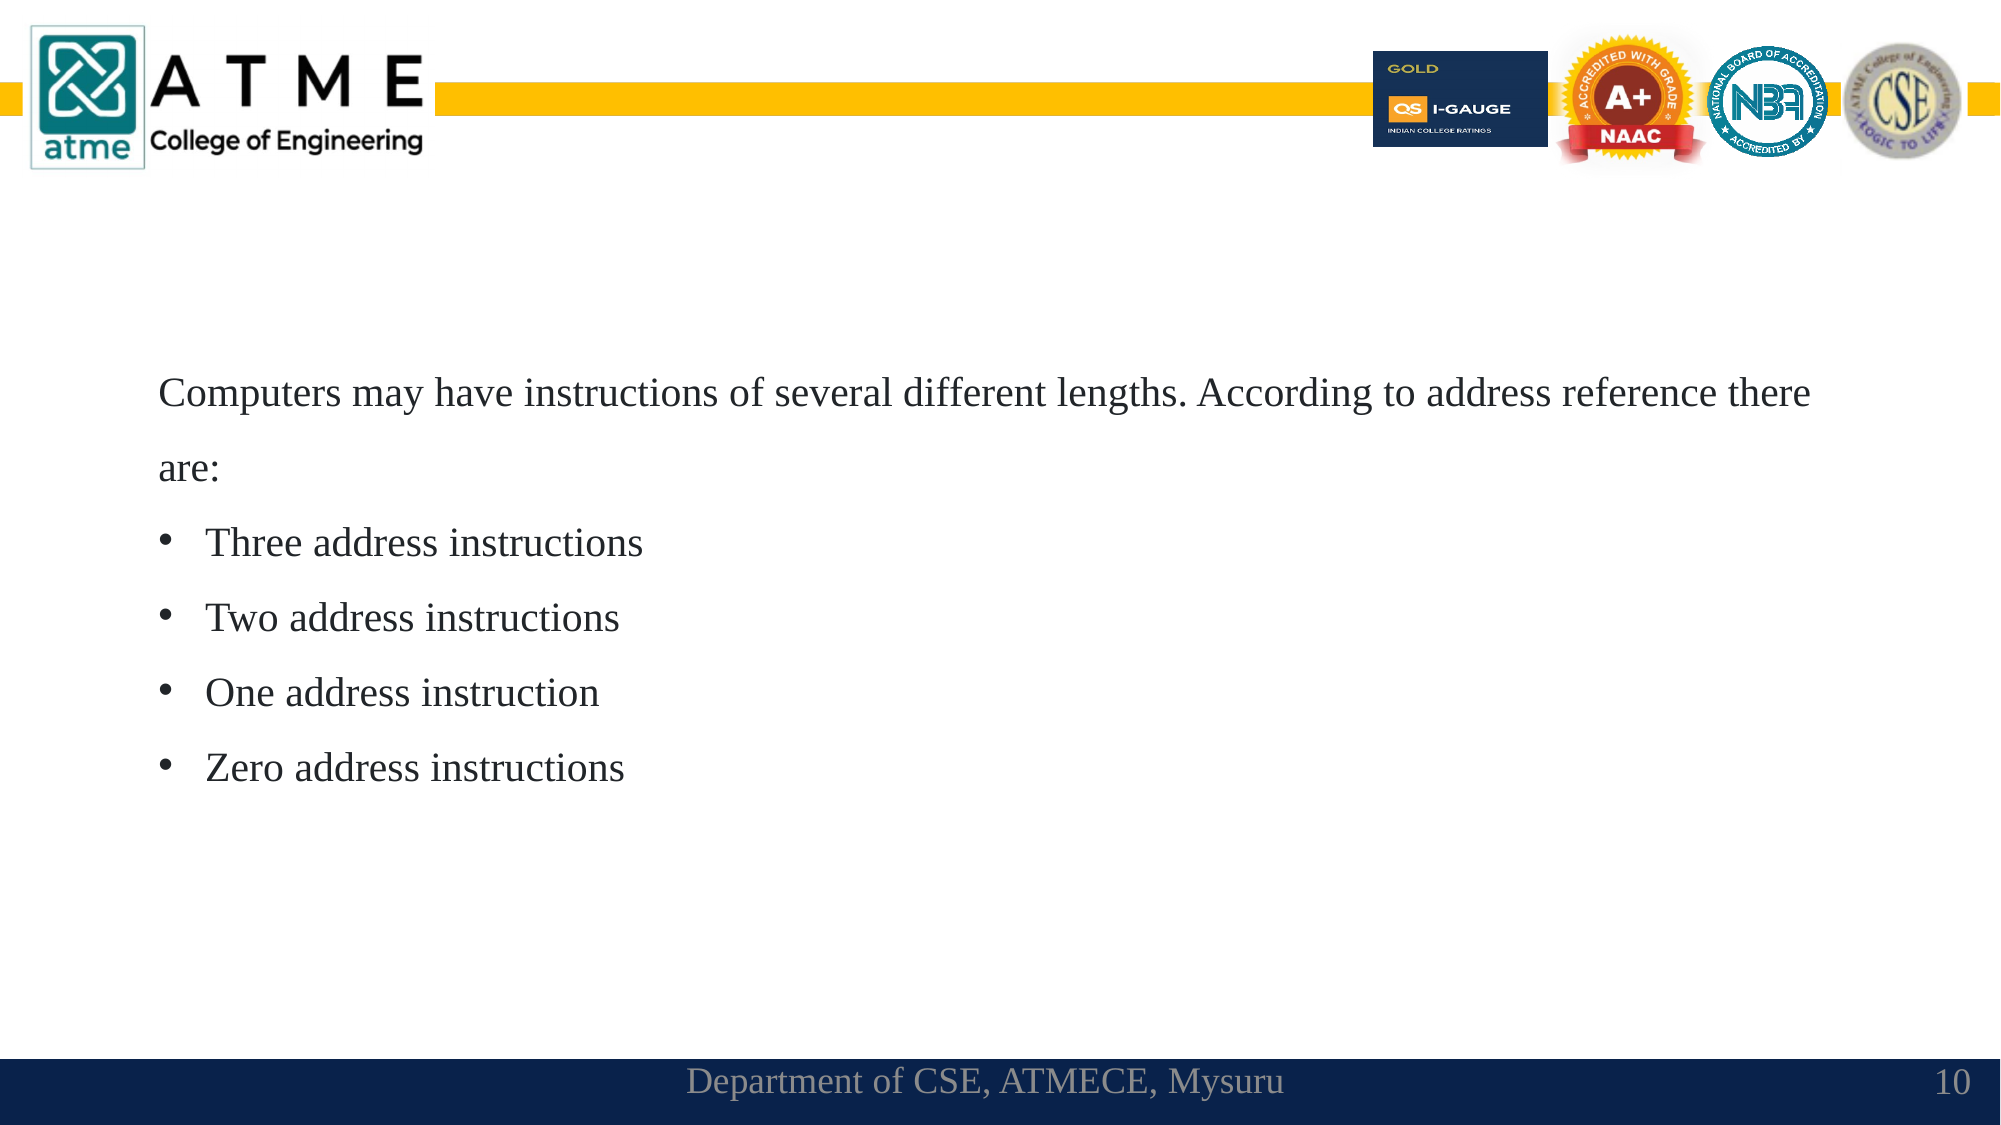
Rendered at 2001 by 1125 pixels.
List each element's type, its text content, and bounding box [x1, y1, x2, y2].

picture [22, 15, 435, 178]
text_box Computers may have instructions of several different lengths. According to address reference there are: Three address instructions Two address instructions One address instruction Zero address instructions [143, 332, 1897, 873]
footer Department of CSE, ATMECE, Mysuru [501, 1056, 1470, 1102]
slide_number 10 [1511, 1057, 1972, 1103]
picture [0, 1059, 2001, 1125]
picture [1373, 20, 1828, 180]
picture [1840, 26, 1968, 176]
